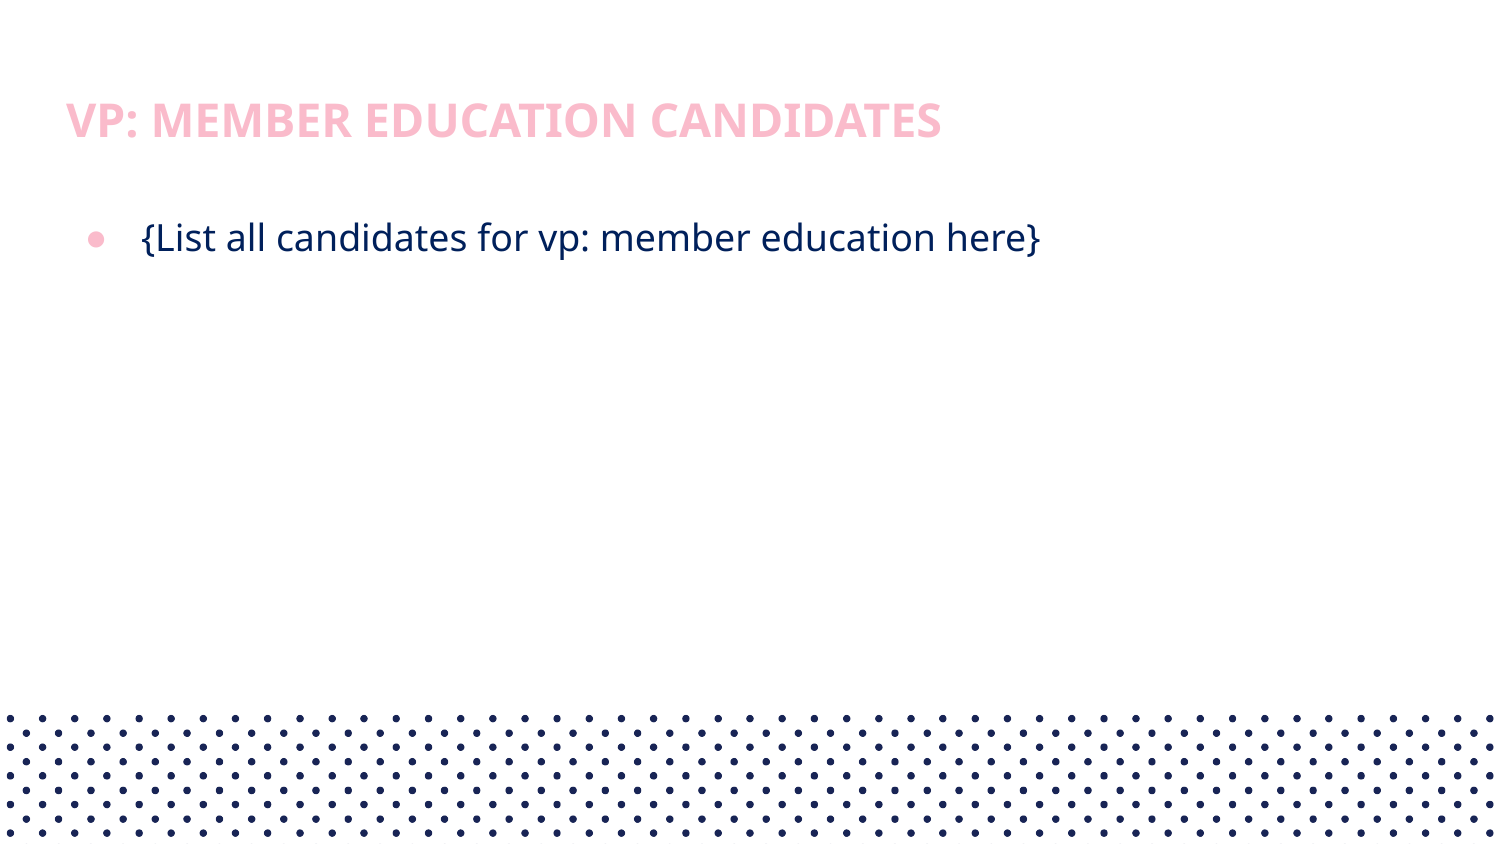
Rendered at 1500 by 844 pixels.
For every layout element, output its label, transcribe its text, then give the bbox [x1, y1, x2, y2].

title VP: MEMBER EDUCATION CANDIDATES [51, 72, 1449, 167]
list {List all candidates for vp: member education here} [51, 189, 1378, 750]
picture [0, 711, 1500, 844]
